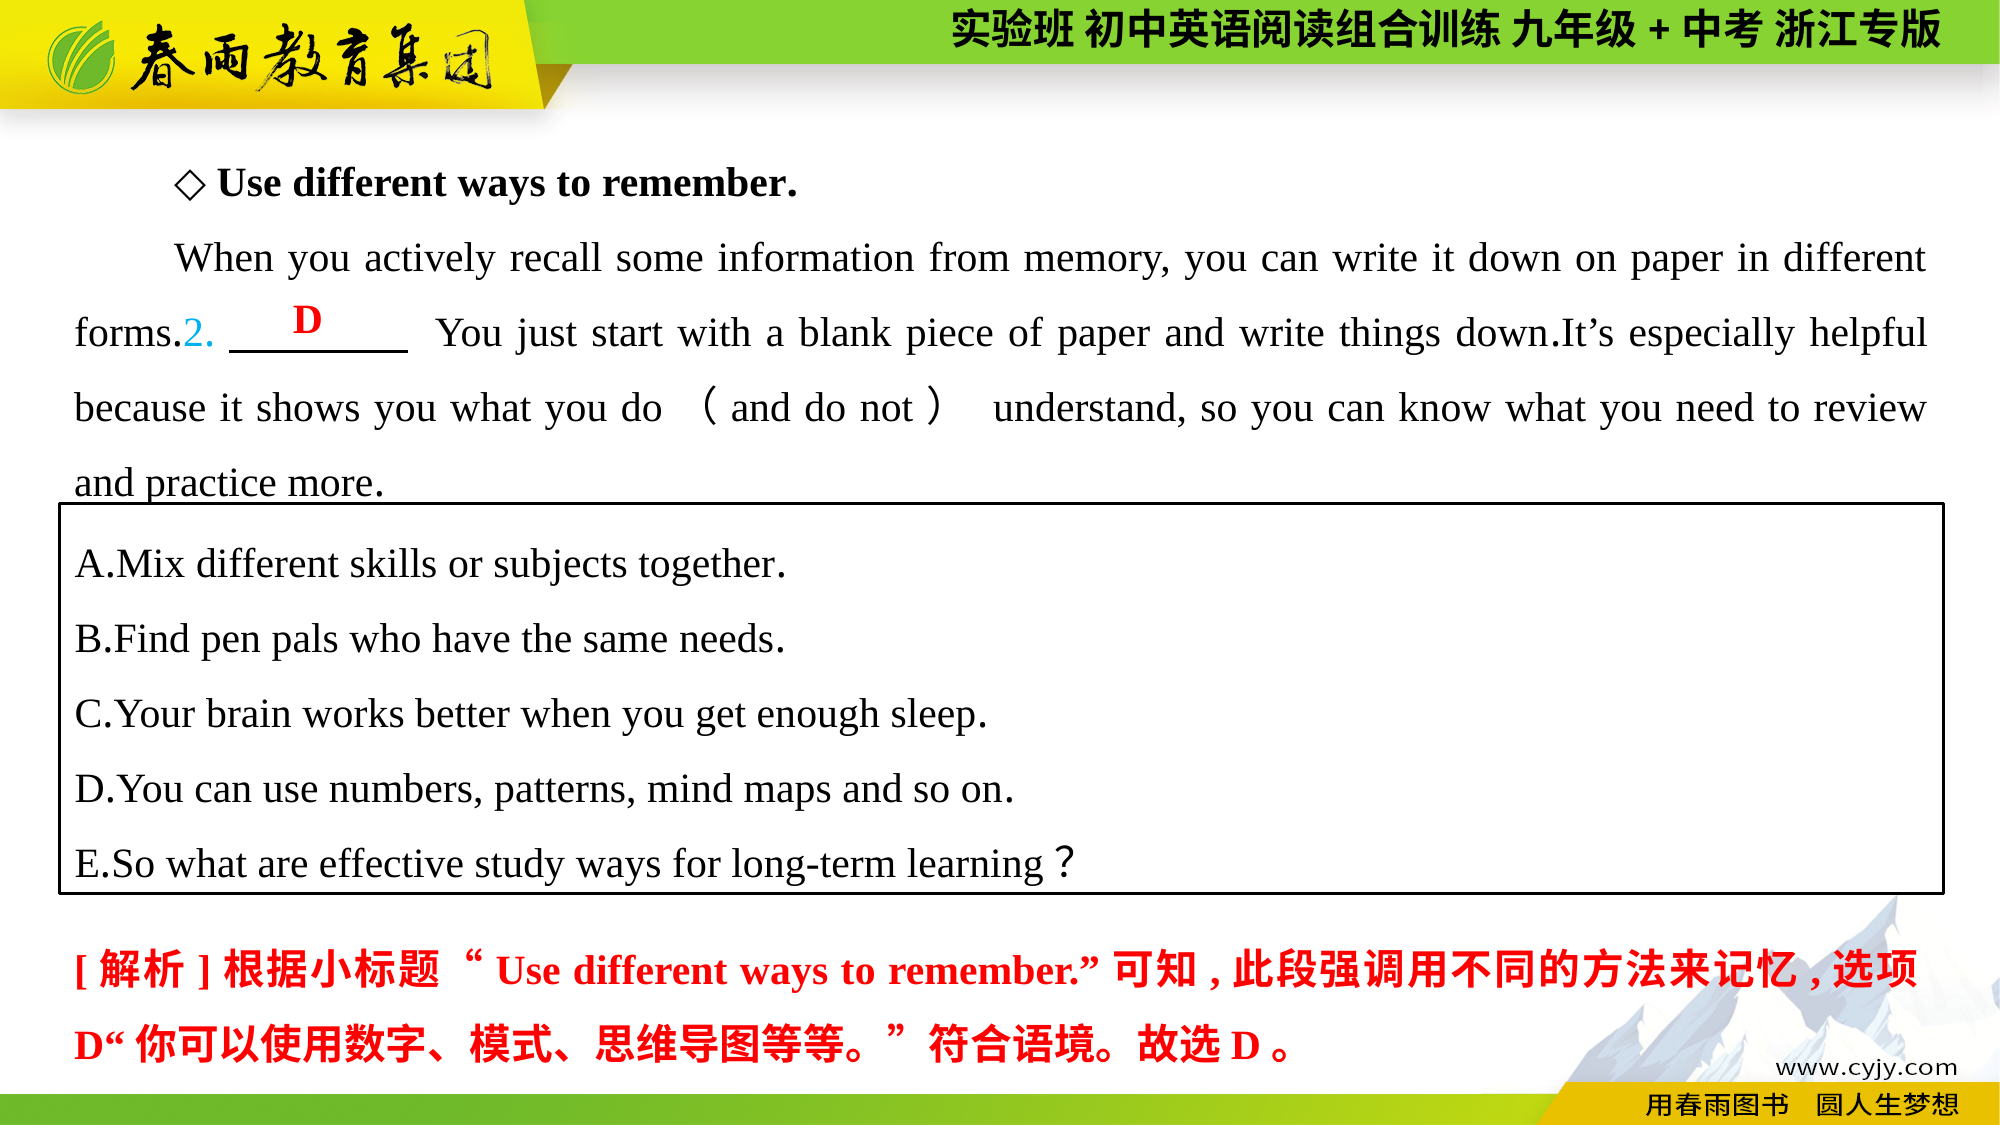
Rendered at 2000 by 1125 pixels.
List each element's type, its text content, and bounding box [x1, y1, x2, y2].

text_box A.Mix different skills or subjects together. B.Find pen pals who have the same needs. C.Your brain works better when you get enough sleep. D.You can use numbers, patterns, mind maps and so on. E.So what are effective study ways for long-term learning？ [59, 503, 1944, 894]
text_box [解析]根据小标题“Use different ways to remember.”可知,此段强调用不同的方法来记忆,选项D“你可以使用数字、模式、思维导图等等。”符合语境。故选D。 [59, 910, 1944, 1076]
text_box D [278, 284, 339, 350]
picture [0, 0, 2000, 1125]
list ◇ Use different ways to remember. When you actively recall some information from memory, you can write it down on paper in different forms.2. You just start with a blank piece of paper and write things down.It’s especially helpful because it shows you what you do（and do not） understand, so you can know what you need to review and practice more. [59, 122, 1944, 503]
